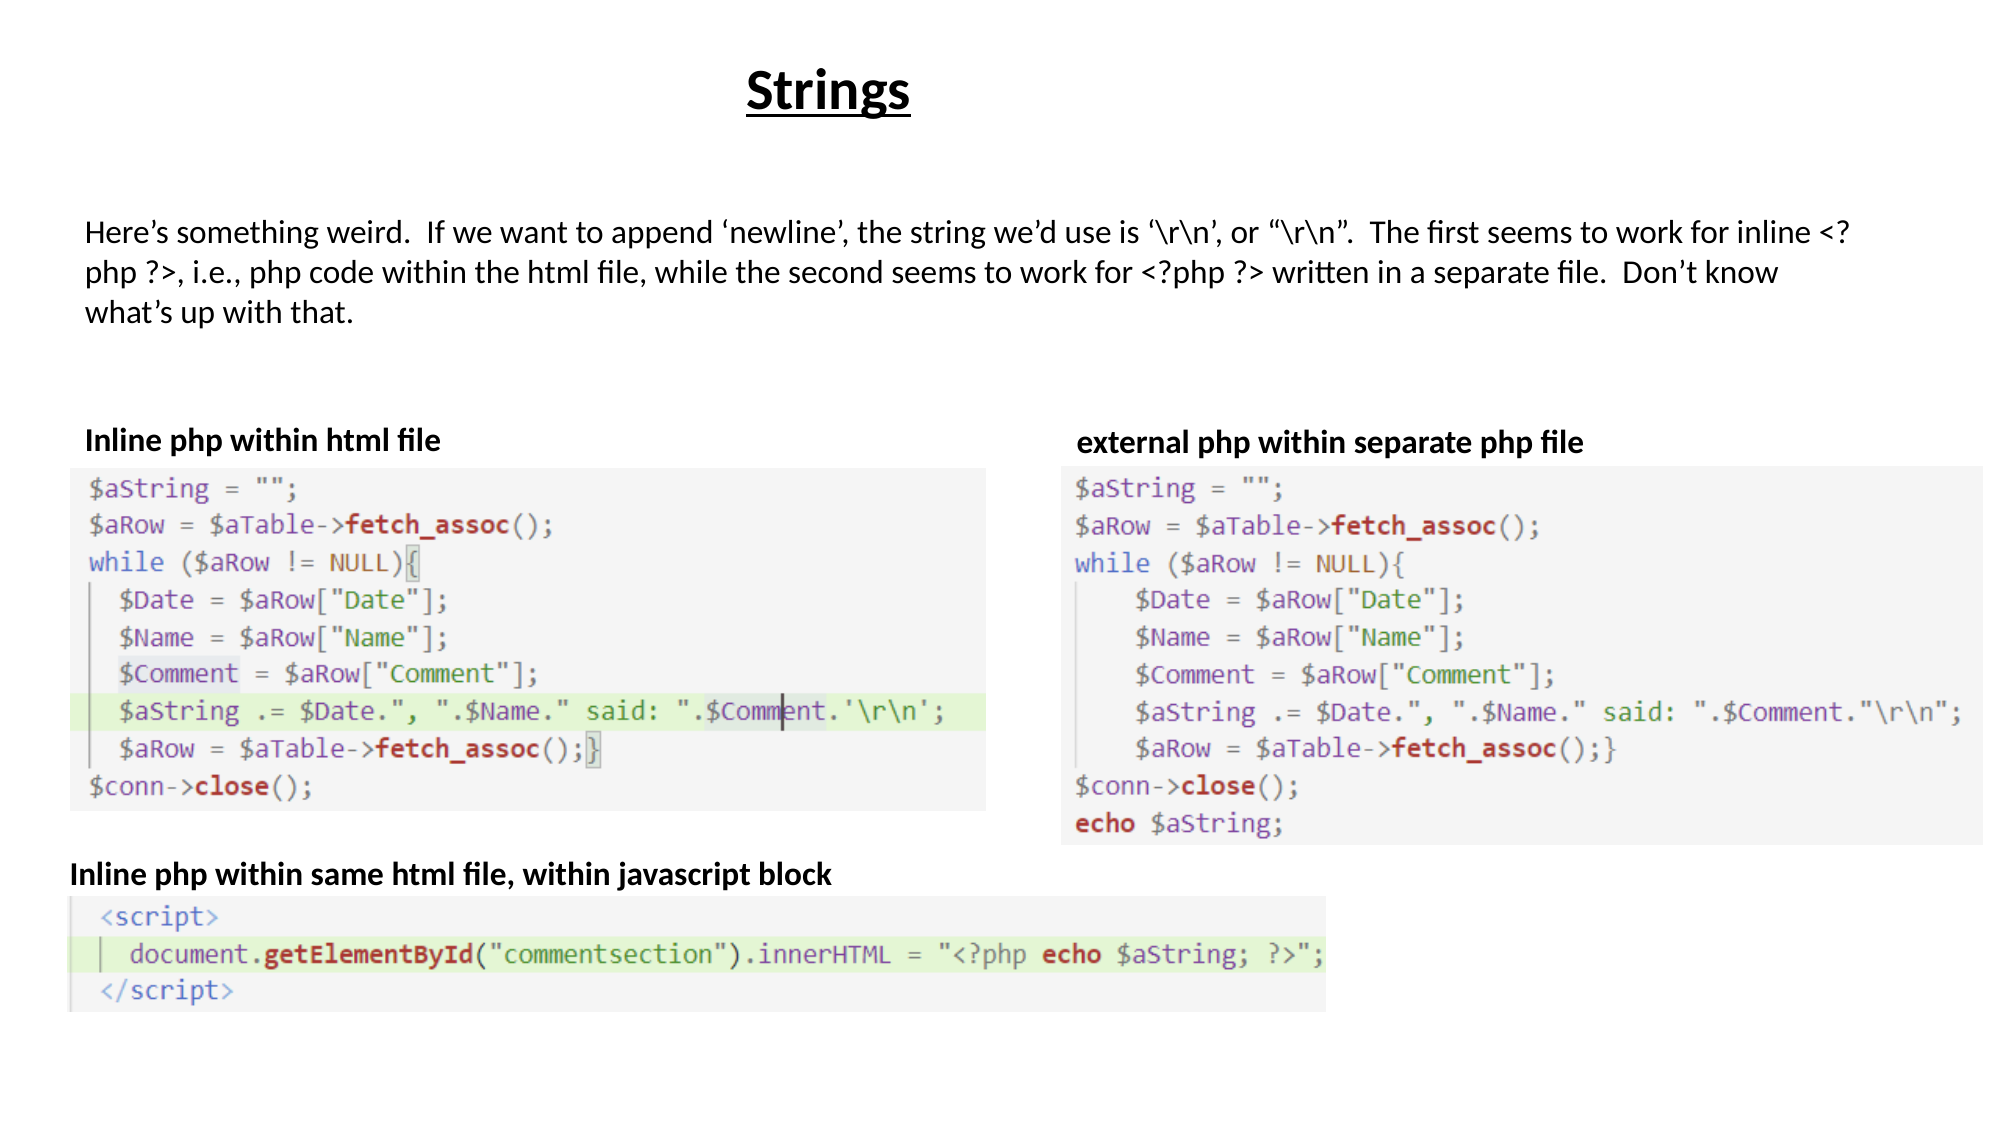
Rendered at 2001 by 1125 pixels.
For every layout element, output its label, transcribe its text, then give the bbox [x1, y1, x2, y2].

picture [66, 896, 1326, 1012]
text_box Here’s something weird. If we want to append ‘newline’, the string we’d use is ‘\r\n’, or “\r\n”. The first seems to work for inline <?php ?>, i.e., php code within the html file, while the second seems to work for <?php ?> written in a separate file. Don’t know what’s up with that. [70, 202, 1870, 338]
picture [1061, 466, 1983, 845]
text_box Strings [731, 44, 1044, 129]
text_box Inline php within same html file, within javascript block [54, 844, 939, 900]
text_box external php within separate php file [1061, 412, 1652, 466]
text_box Inline php within html file [70, 410, 661, 466]
picture [70, 468, 986, 811]
